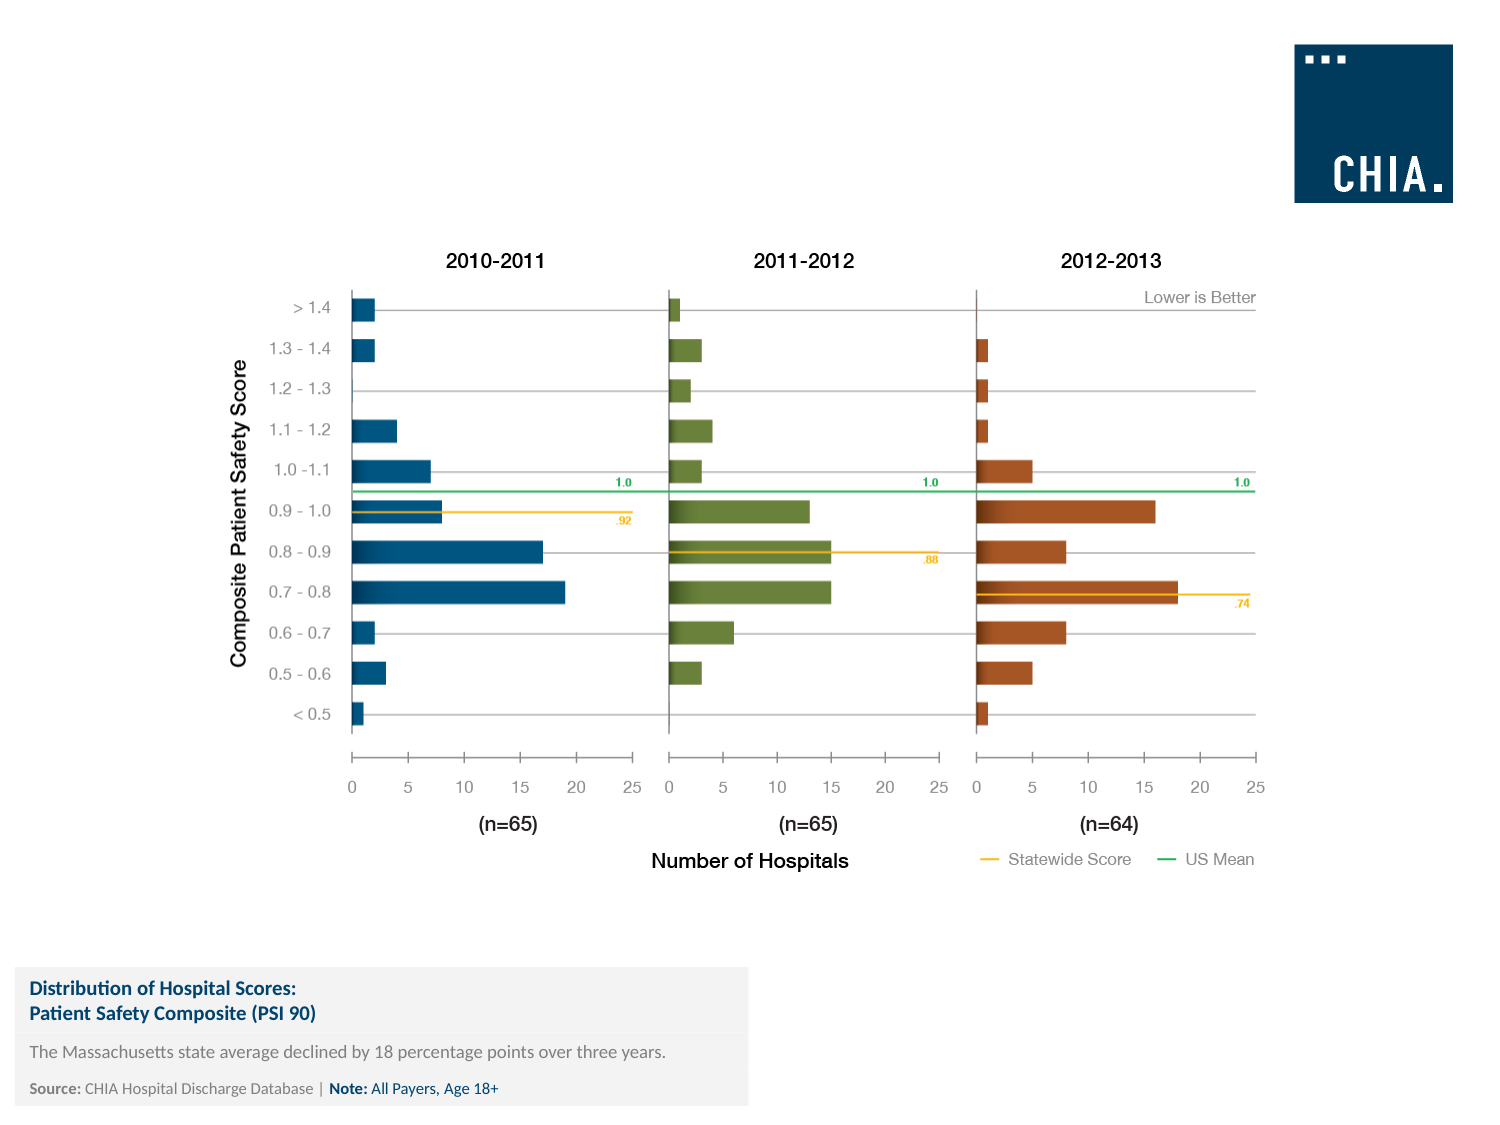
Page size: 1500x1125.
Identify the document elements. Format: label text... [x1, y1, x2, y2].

list The Massachusetts state average declined by 18 percentage points over three years. [14, 1032, 749, 1070]
picture [1260, 17, 1486, 243]
list Source: CHIA Hospital Discharge Database | Note: All Payers, Age 18+ [14, 1070, 749, 1106]
picture [224, 245, 1276, 876]
list Distribution of Hospital Scores: Patient Safety Composite (PSI 90) [14, 967, 749, 1032]
